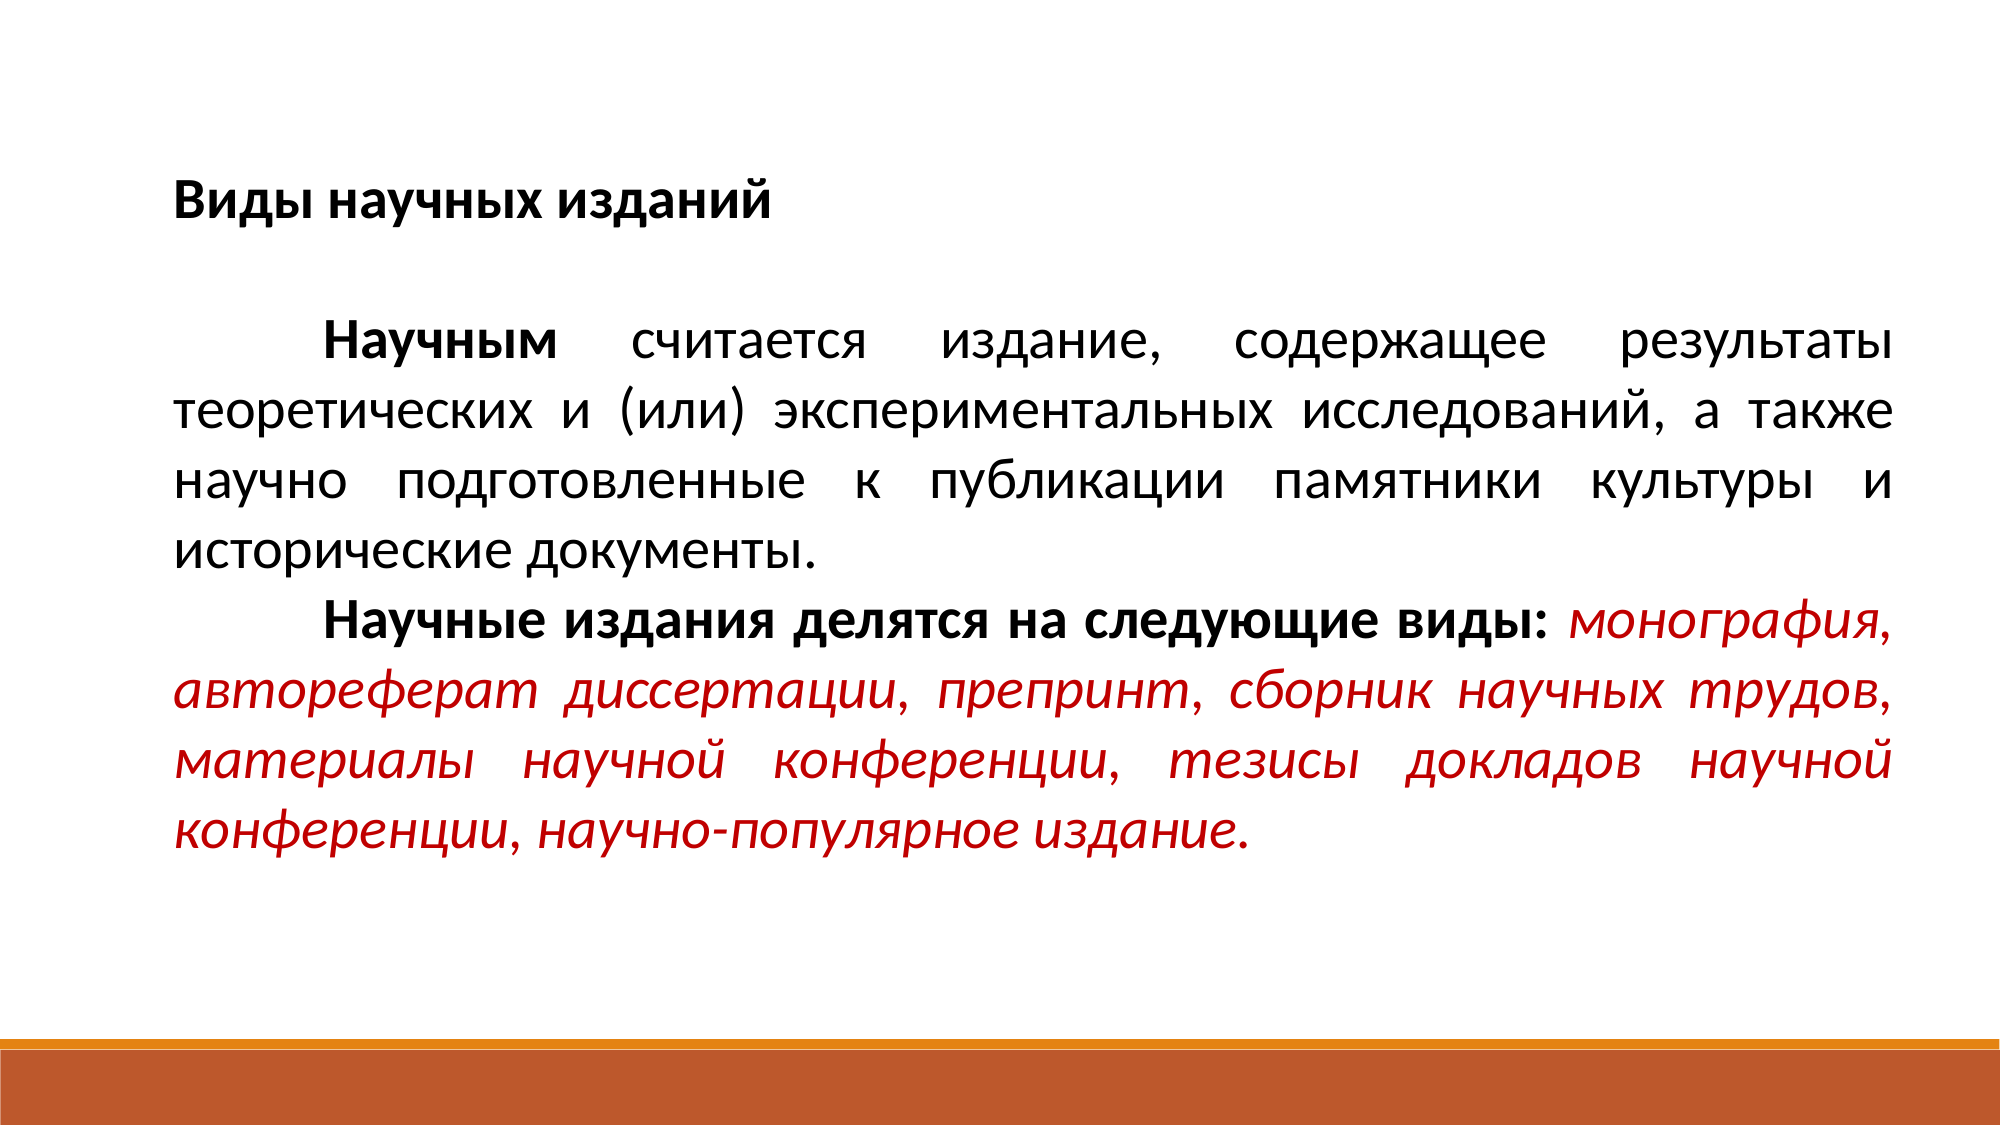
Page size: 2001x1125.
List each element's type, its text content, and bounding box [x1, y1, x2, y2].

text_box Виды научных изданий Научным считается издание, содержащее результаты теоретических и (или) экспериментальных исследований, а также научно подготовленные к публикации памятники культуры и исторические документы. Научные издания делятся на следующие виды: монография, автореферат диссертации, препринт, сборник научных трудов, материалы научной конференции, тезисы докладов научной конференции, научно-популярное издание. [159, 152, 1910, 868]
